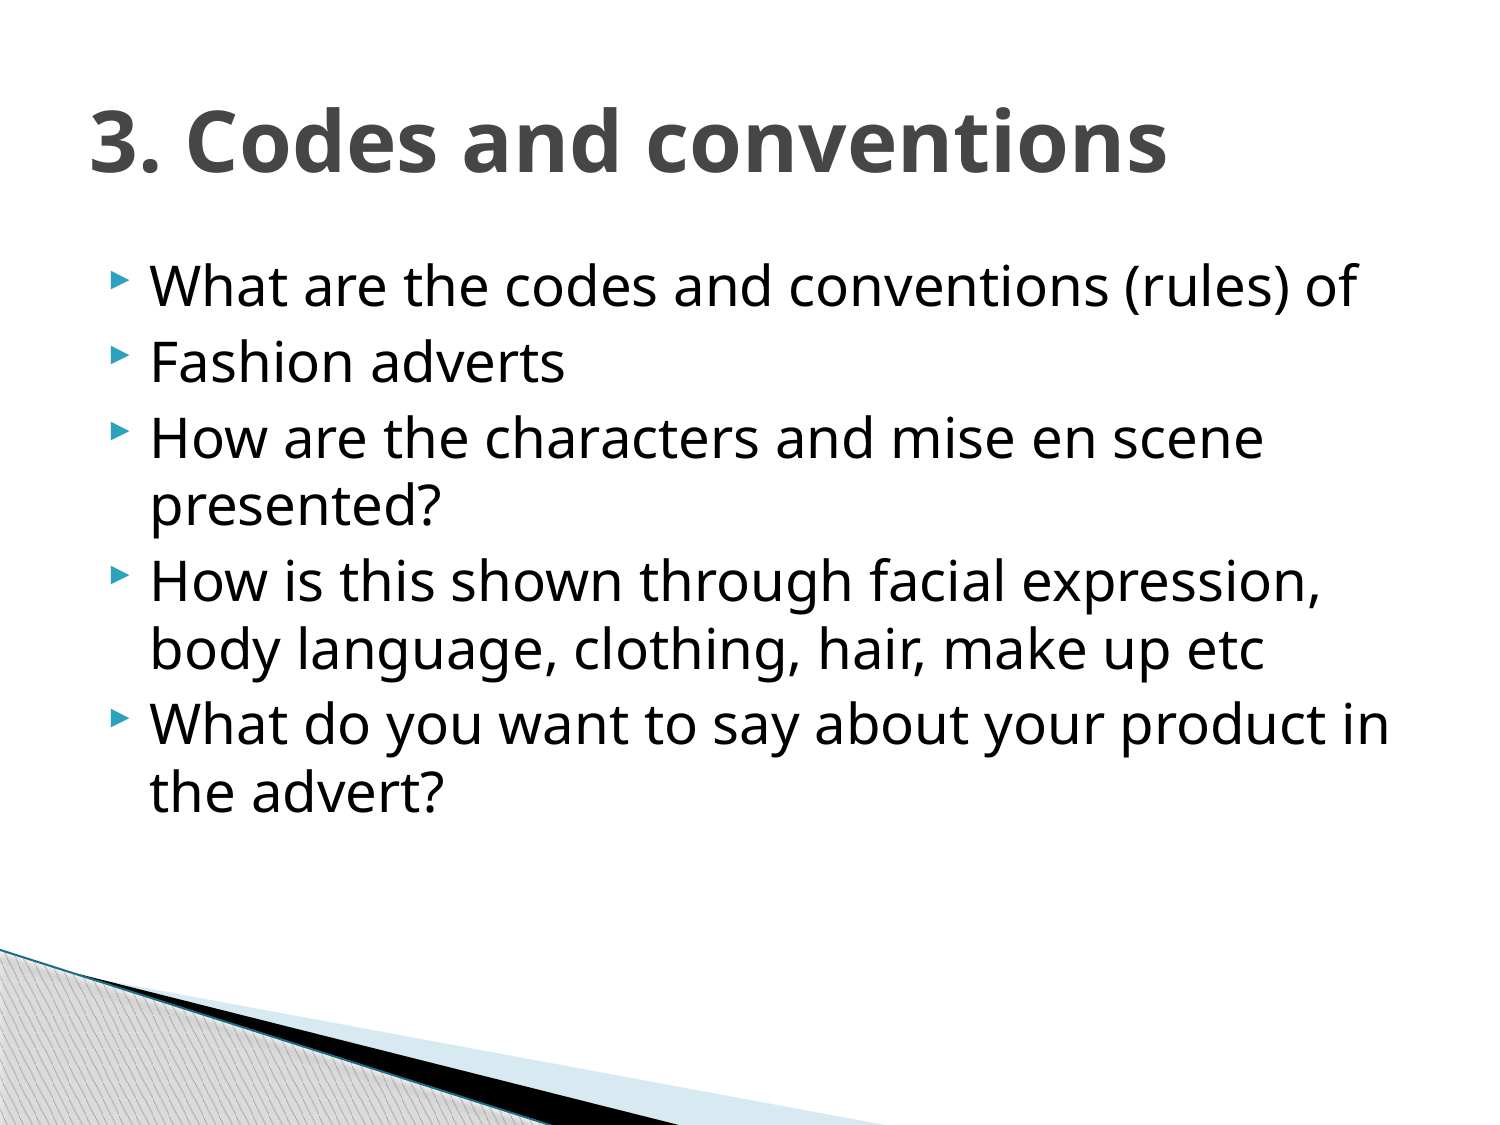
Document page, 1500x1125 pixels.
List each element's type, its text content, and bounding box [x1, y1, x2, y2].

title 3. Codes and conventions [75, 45, 1425, 233]
list What are the codes and conventions (rules) of Fashion adverts How are the characters and mise en scene presented? How is this shown through facial expression, body language, clothing, hair, make up etc What do you want to say about your product in the advert? [75, 243, 1425, 986]
